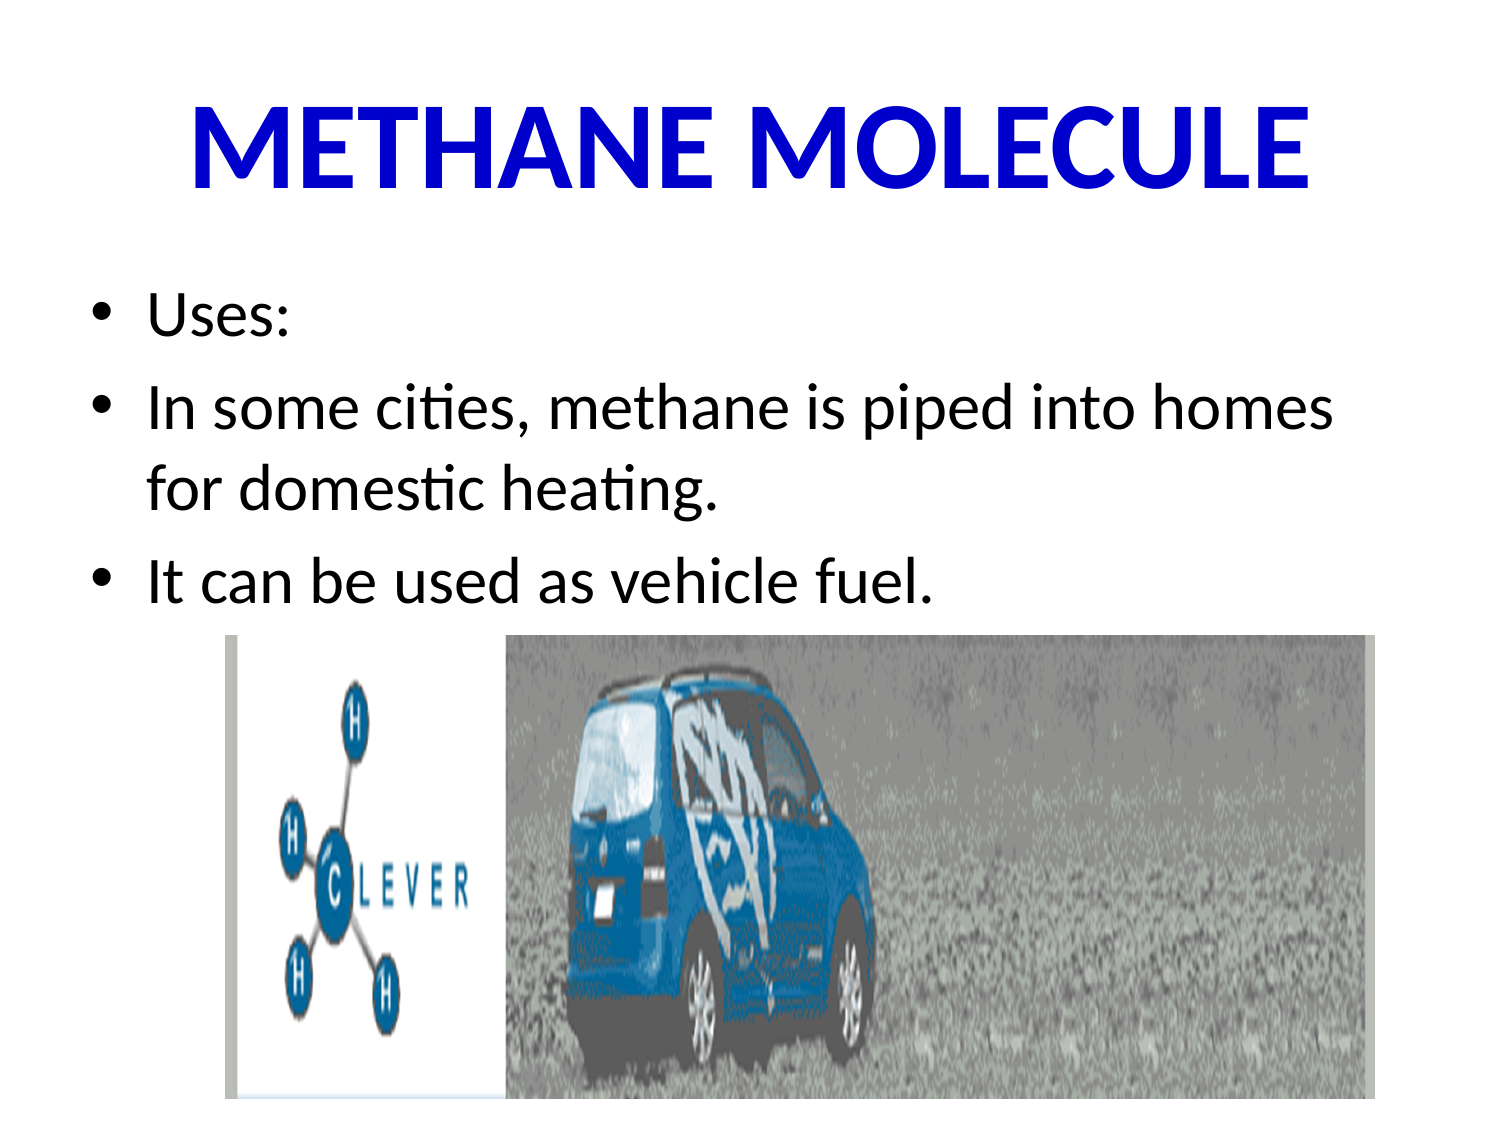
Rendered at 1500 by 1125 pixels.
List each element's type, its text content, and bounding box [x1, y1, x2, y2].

title METHANE MOLECULE [75, 45, 1425, 233]
picture [224, 635, 1376, 1099]
list Uses: In some cities, methane is piped into homes for domestic heating. It can be used as vehicle fuel. [75, 262, 1425, 1005]
